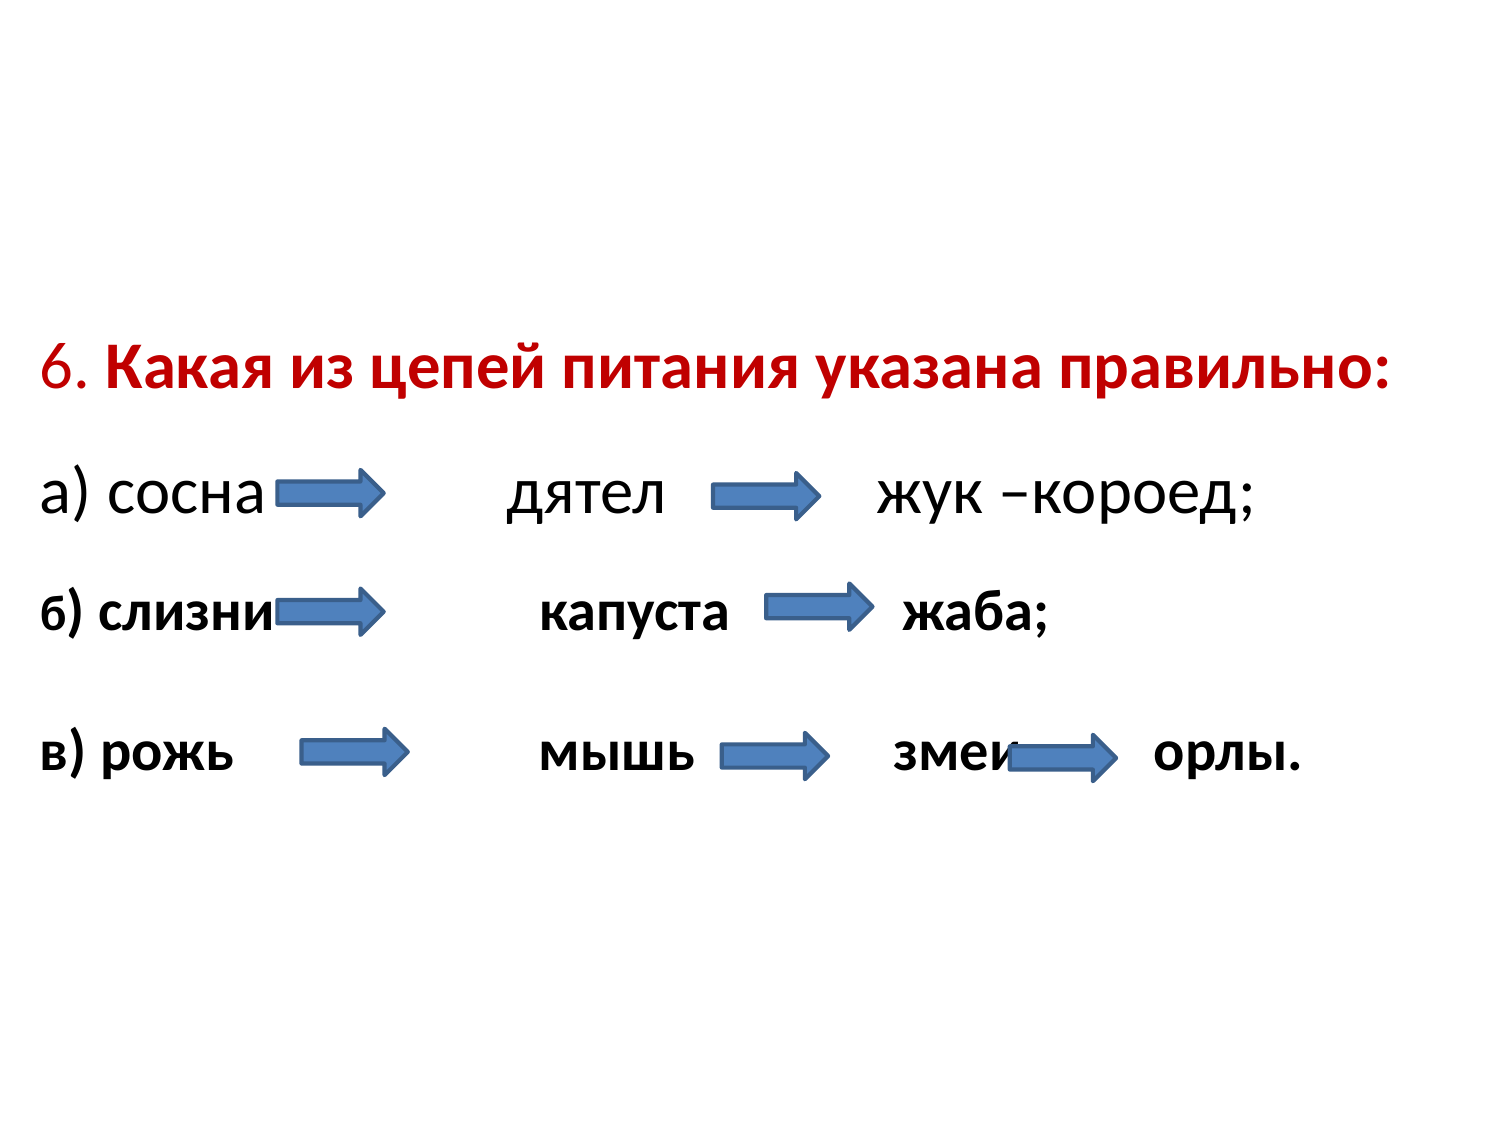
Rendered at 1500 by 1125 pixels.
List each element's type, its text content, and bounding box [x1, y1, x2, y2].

text_box [275, 586, 386, 637]
text_box [299, 726, 410, 778]
text_box [710, 471, 822, 522]
text_box [1007, 732, 1119, 784]
text_box 6. Какая из цепей питания указана правильно: а) сосна дятел жук –короед; б) слизни капуста жаба; в) рожь мышь змеи орлы. [25, 314, 1408, 880]
text_box [764, 581, 875, 632]
text_box [275, 467, 386, 519]
text_box [719, 730, 831, 782]
